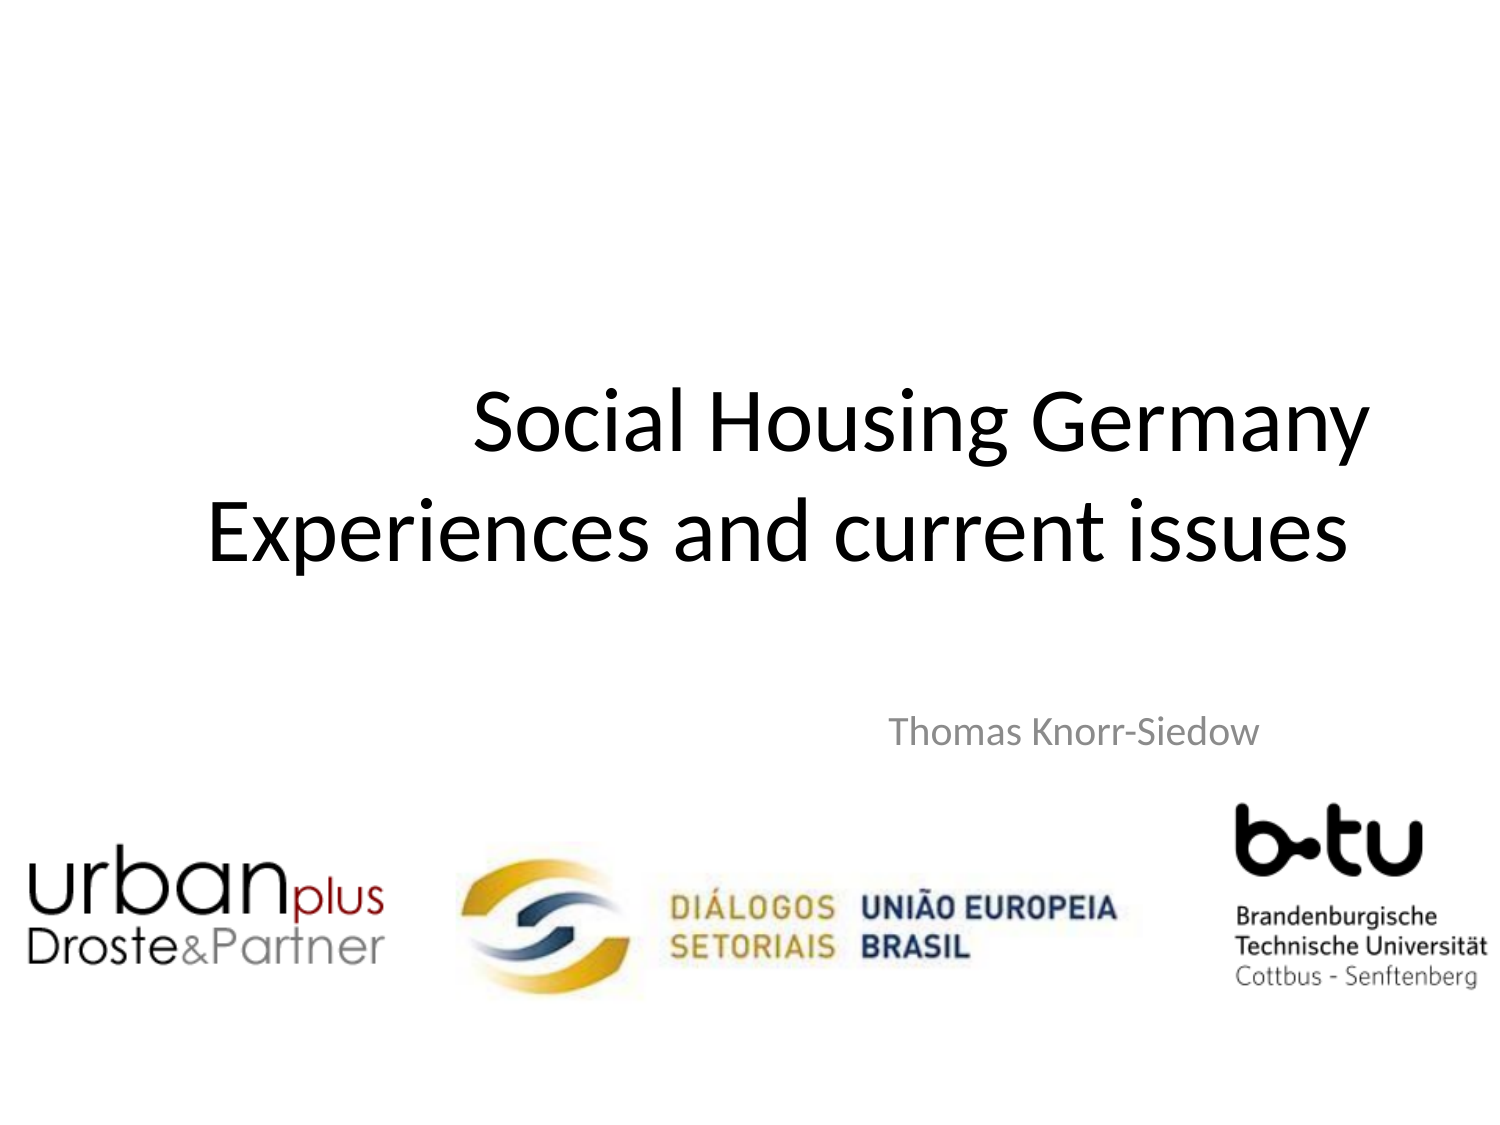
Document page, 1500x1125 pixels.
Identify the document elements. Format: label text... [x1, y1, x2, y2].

subtitle Thomas Knorr-Siedow [225, 637, 1275, 925]
picture [442, 833, 1144, 1010]
title Social Housing Germany Experiences and current issues [112, 349, 1388, 591]
picture [1229, 798, 1493, 995]
picture [0, 833, 407, 990]
